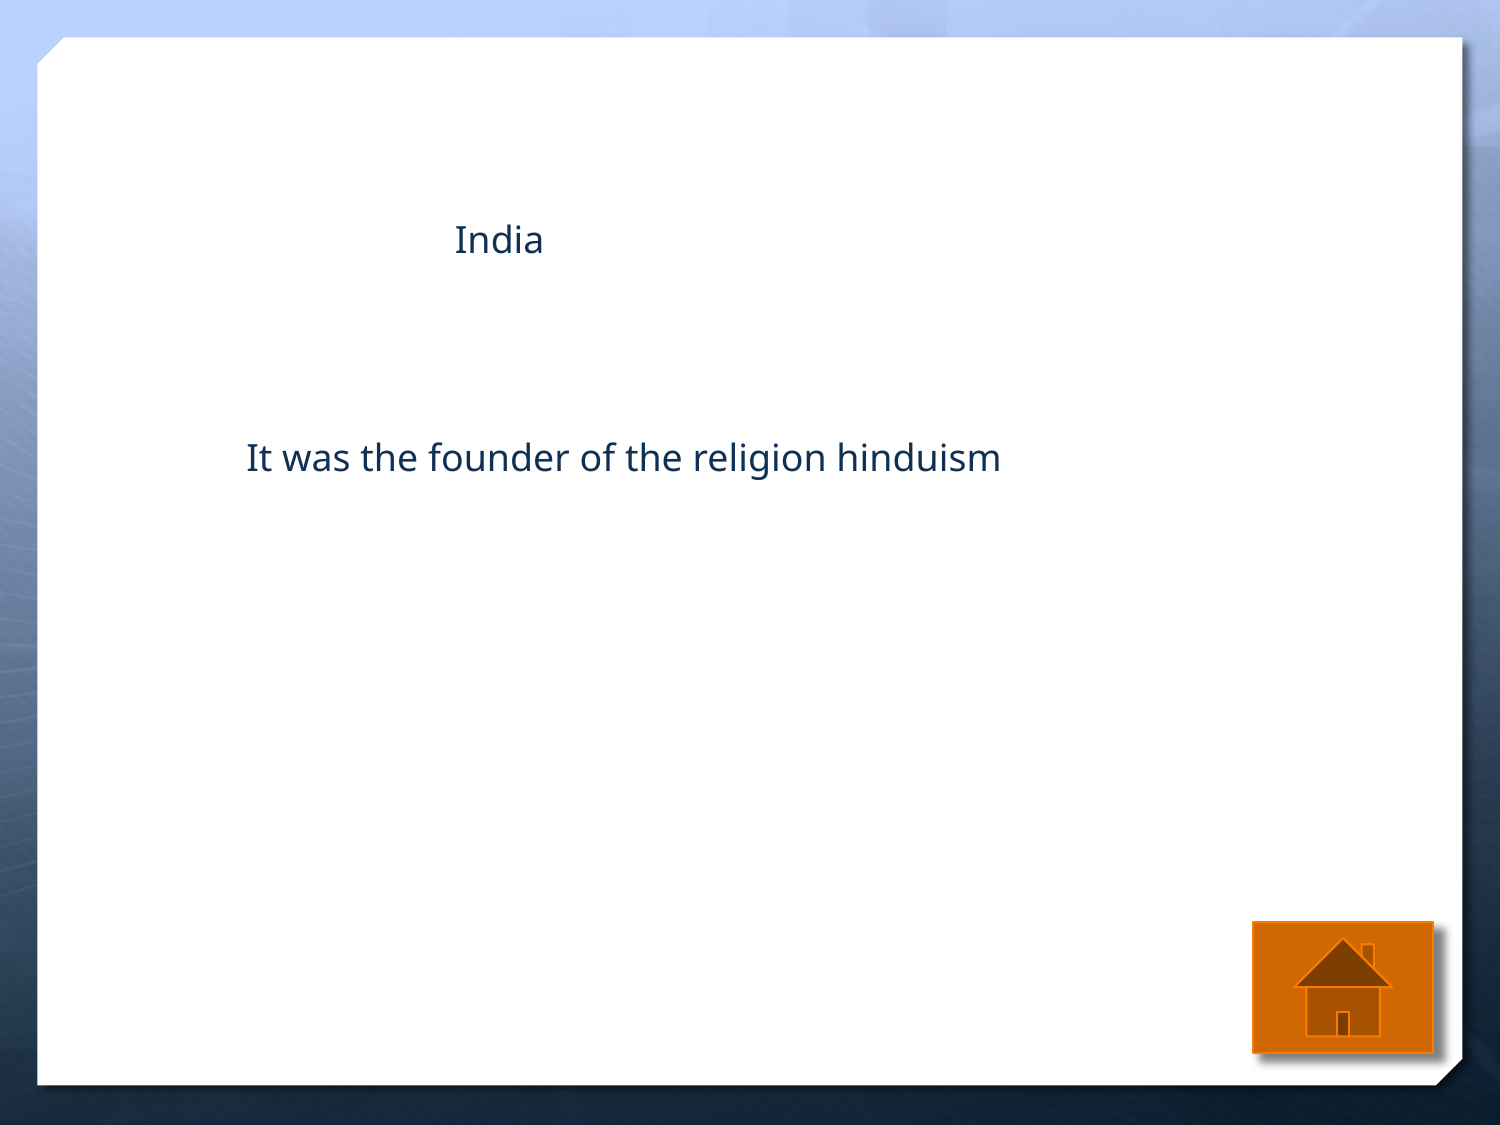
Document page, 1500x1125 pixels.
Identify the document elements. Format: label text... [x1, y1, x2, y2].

text_box It was the founder of the religion hinduism [231, 426, 1027, 486]
text_box [1252, 921, 1434, 1054]
text_box India [440, 208, 560, 268]
